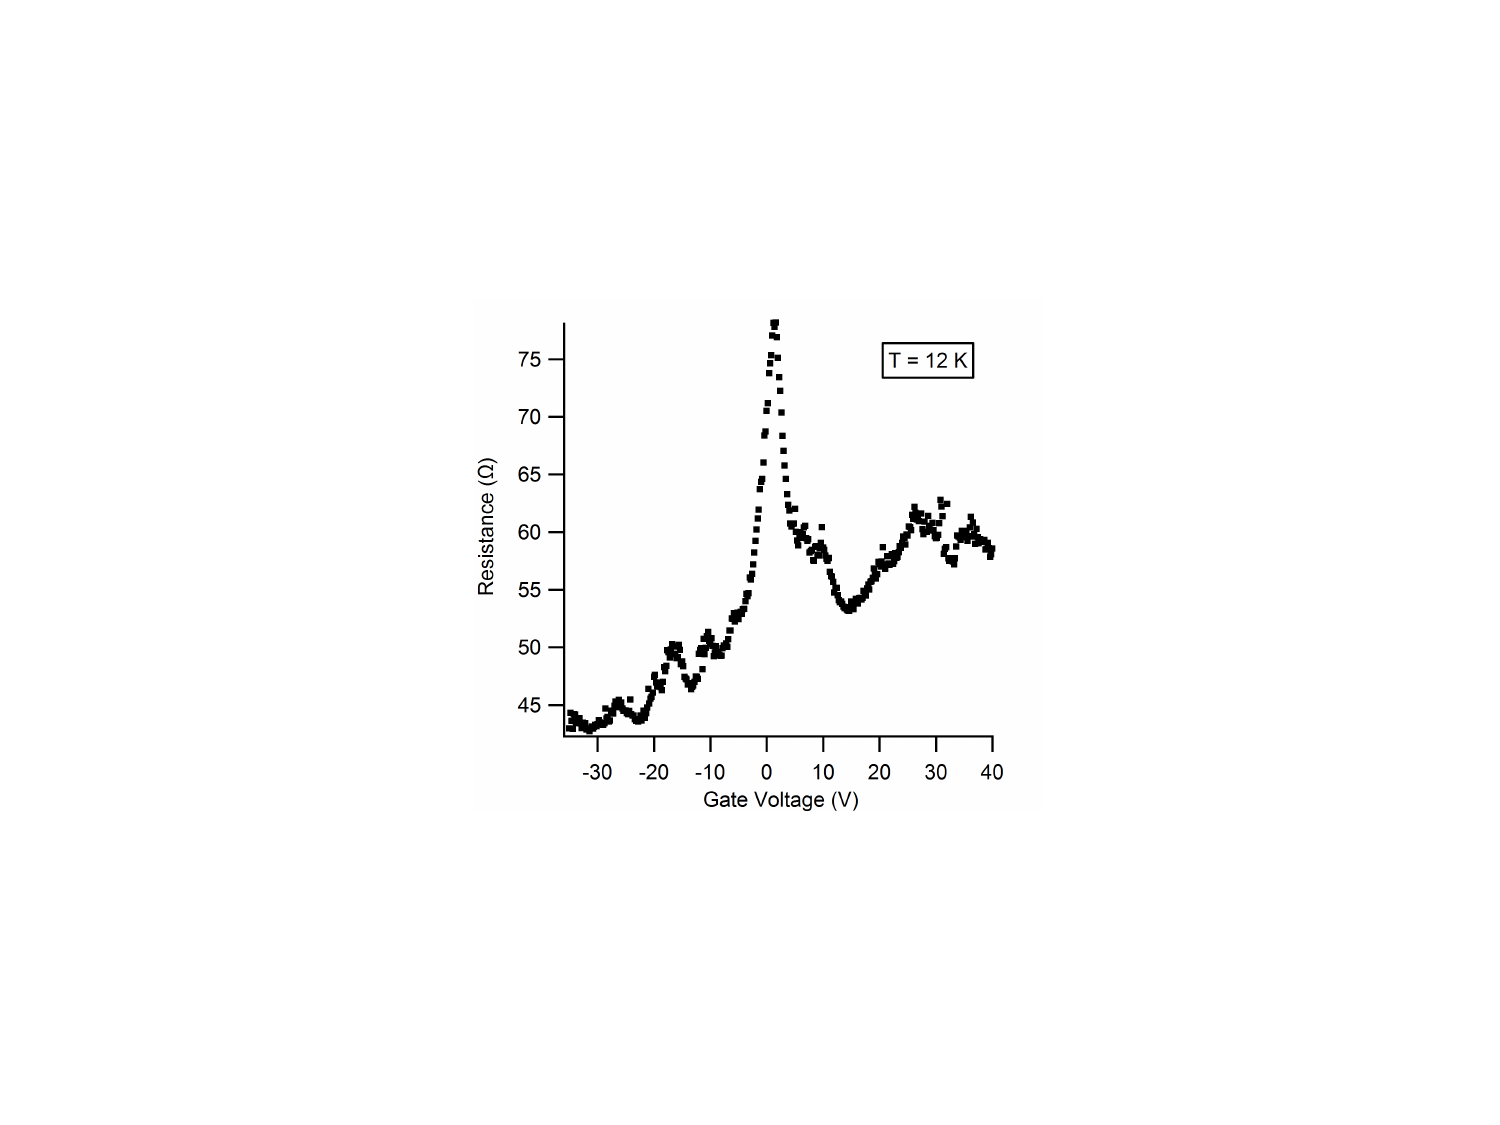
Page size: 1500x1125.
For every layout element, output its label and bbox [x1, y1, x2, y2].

picture [474, 299, 1043, 812]
